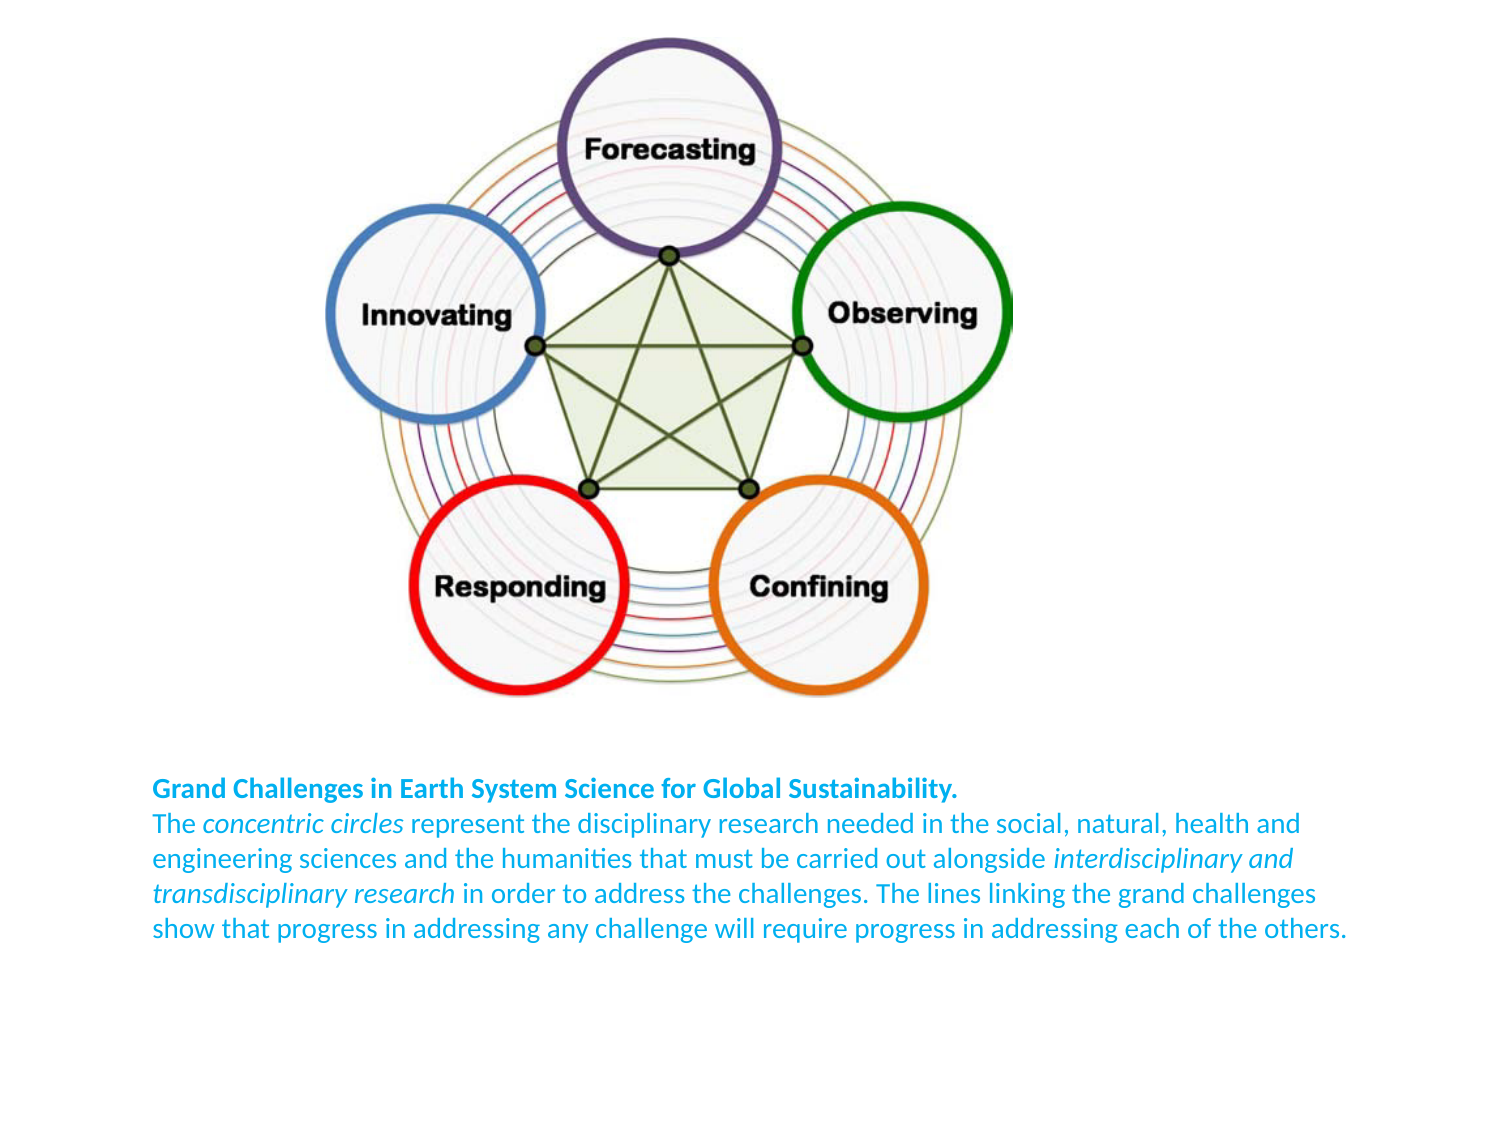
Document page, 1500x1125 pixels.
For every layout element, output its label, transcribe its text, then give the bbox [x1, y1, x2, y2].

text_box Grand Challenges in Earth System Science for Global Sustainability. The concentric circles represent the disciplinary research needed in the social, natural, health and engineering sciences and the humanities that must be carried out alongside interdisciplinary and transdisciplinary research in order to address the challenges. The lines linking the grand challenges show that progress in addressing any challenge will require progress in addressing each of the others. [137, 762, 1388, 952]
picture [325, 37, 1013, 698]
